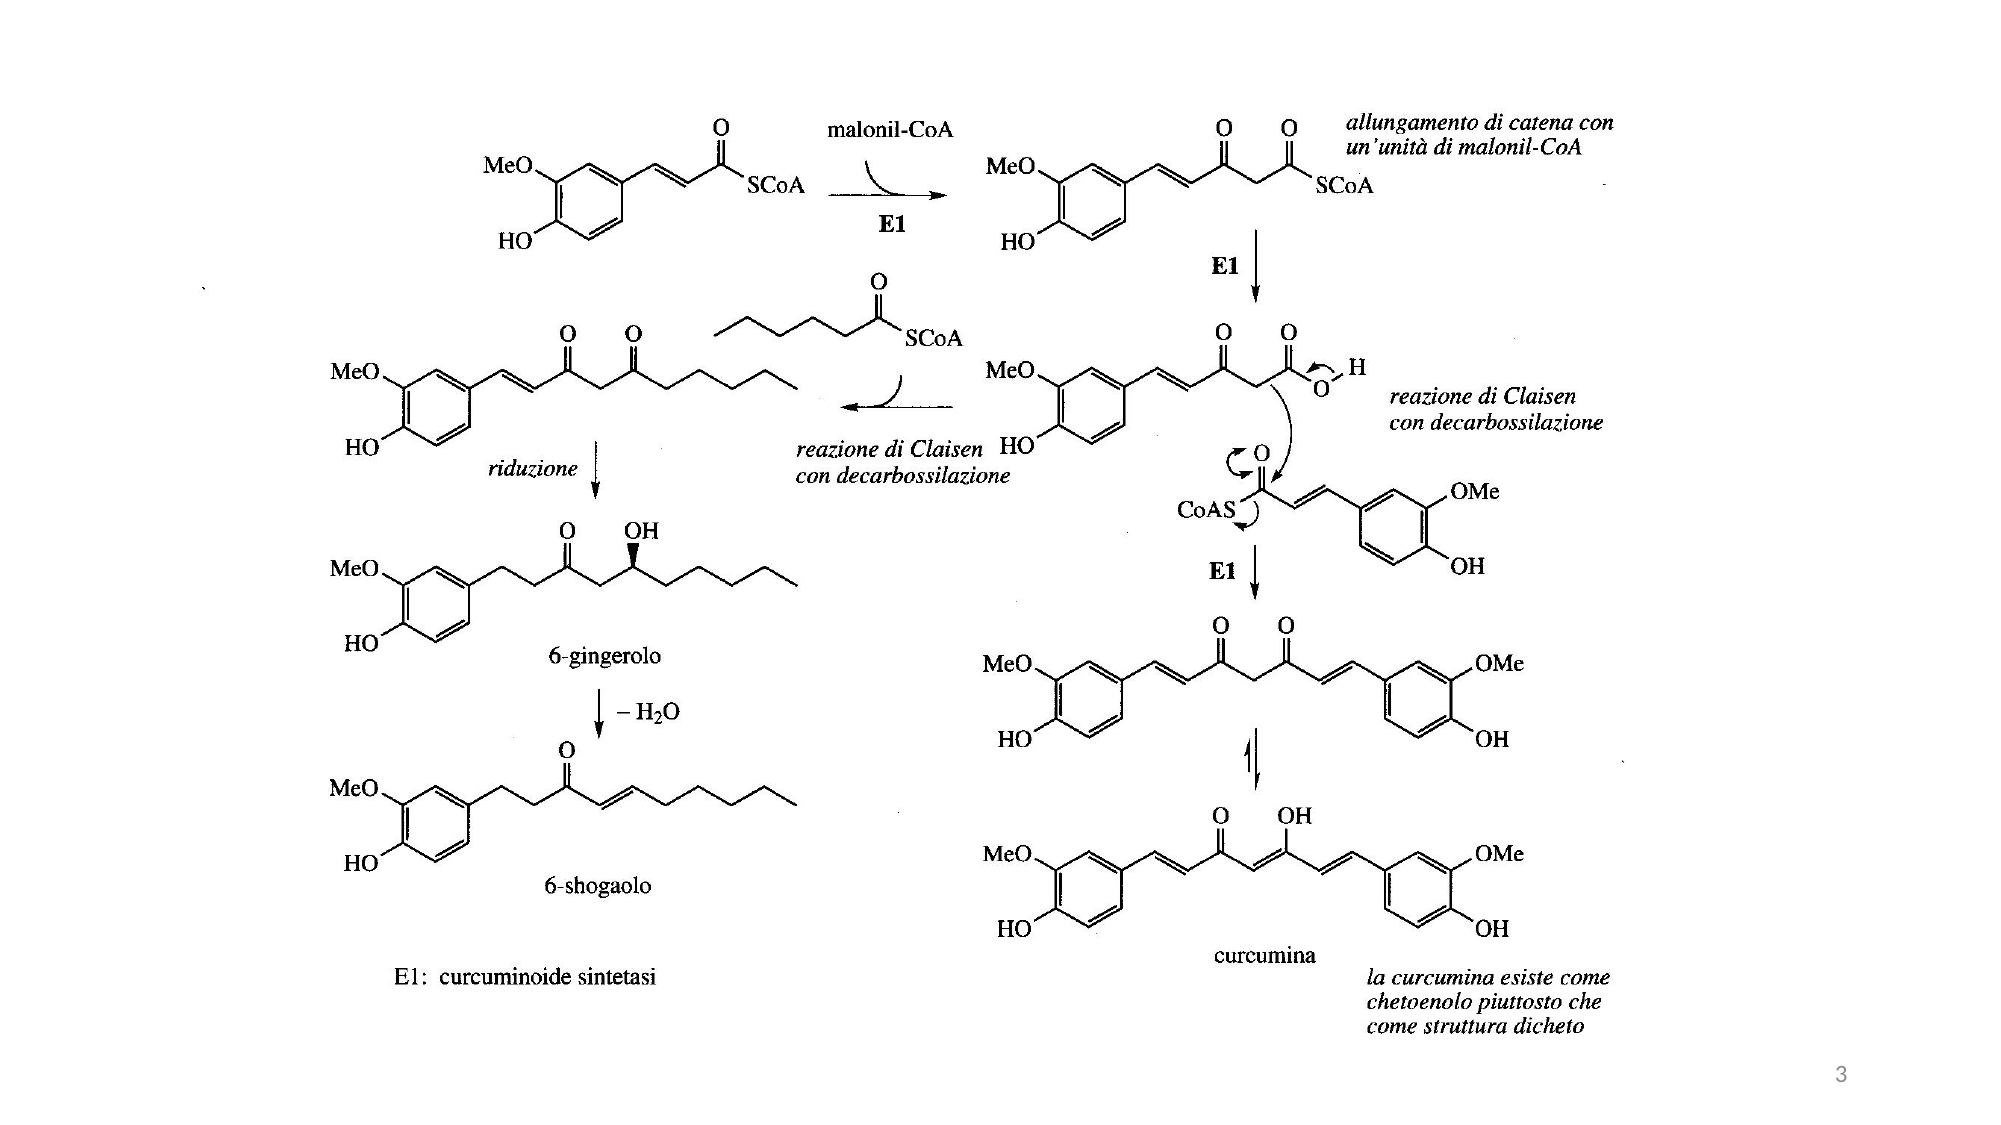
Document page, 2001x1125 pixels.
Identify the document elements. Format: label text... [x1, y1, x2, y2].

slide_number 3 [1412, 1042, 1863, 1103]
picture [198, 66, 1638, 1073]
